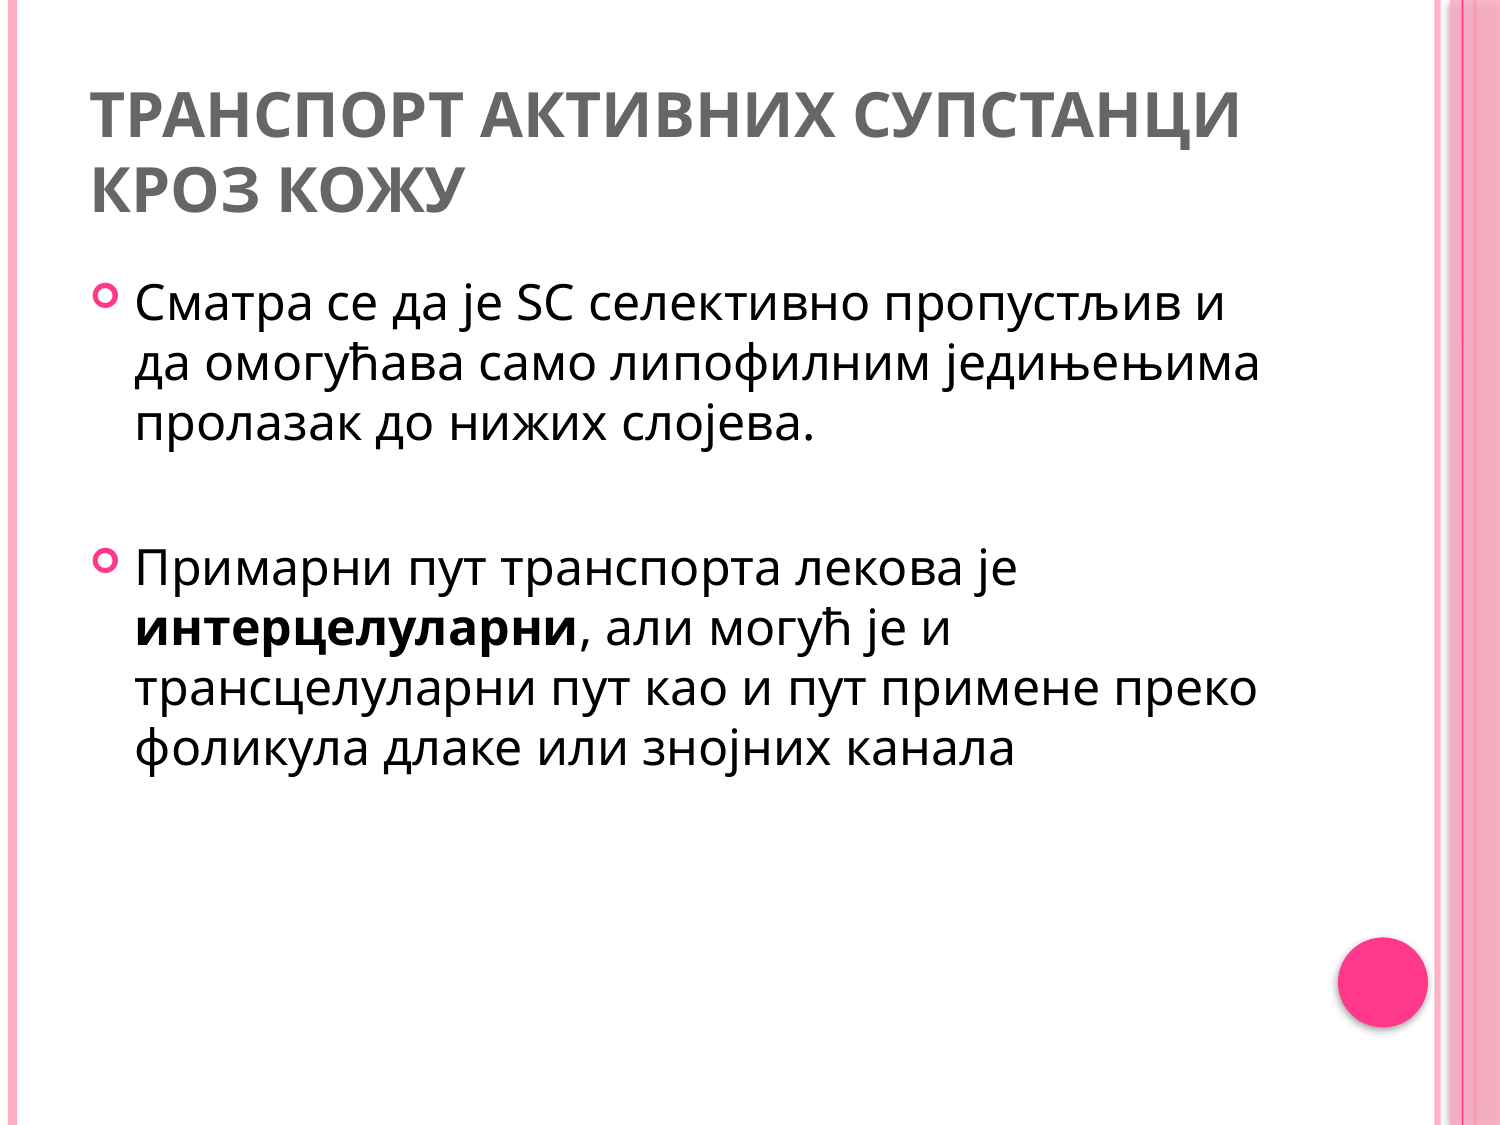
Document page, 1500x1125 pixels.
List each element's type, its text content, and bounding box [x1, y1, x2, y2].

title Транспорт активних супстанци кроз кожу [75, 45, 1300, 233]
list Сматра се да је SC селективно пропустљив и да омогућава само липофилним једињењима пролазак до нижих слојева. Примарни пут транспорта лекова је интерцелуларни, али могућ је и трансцелуларни пут као и пут примене преко фоликула длаке или знојних канала [75, 262, 1300, 1062]
